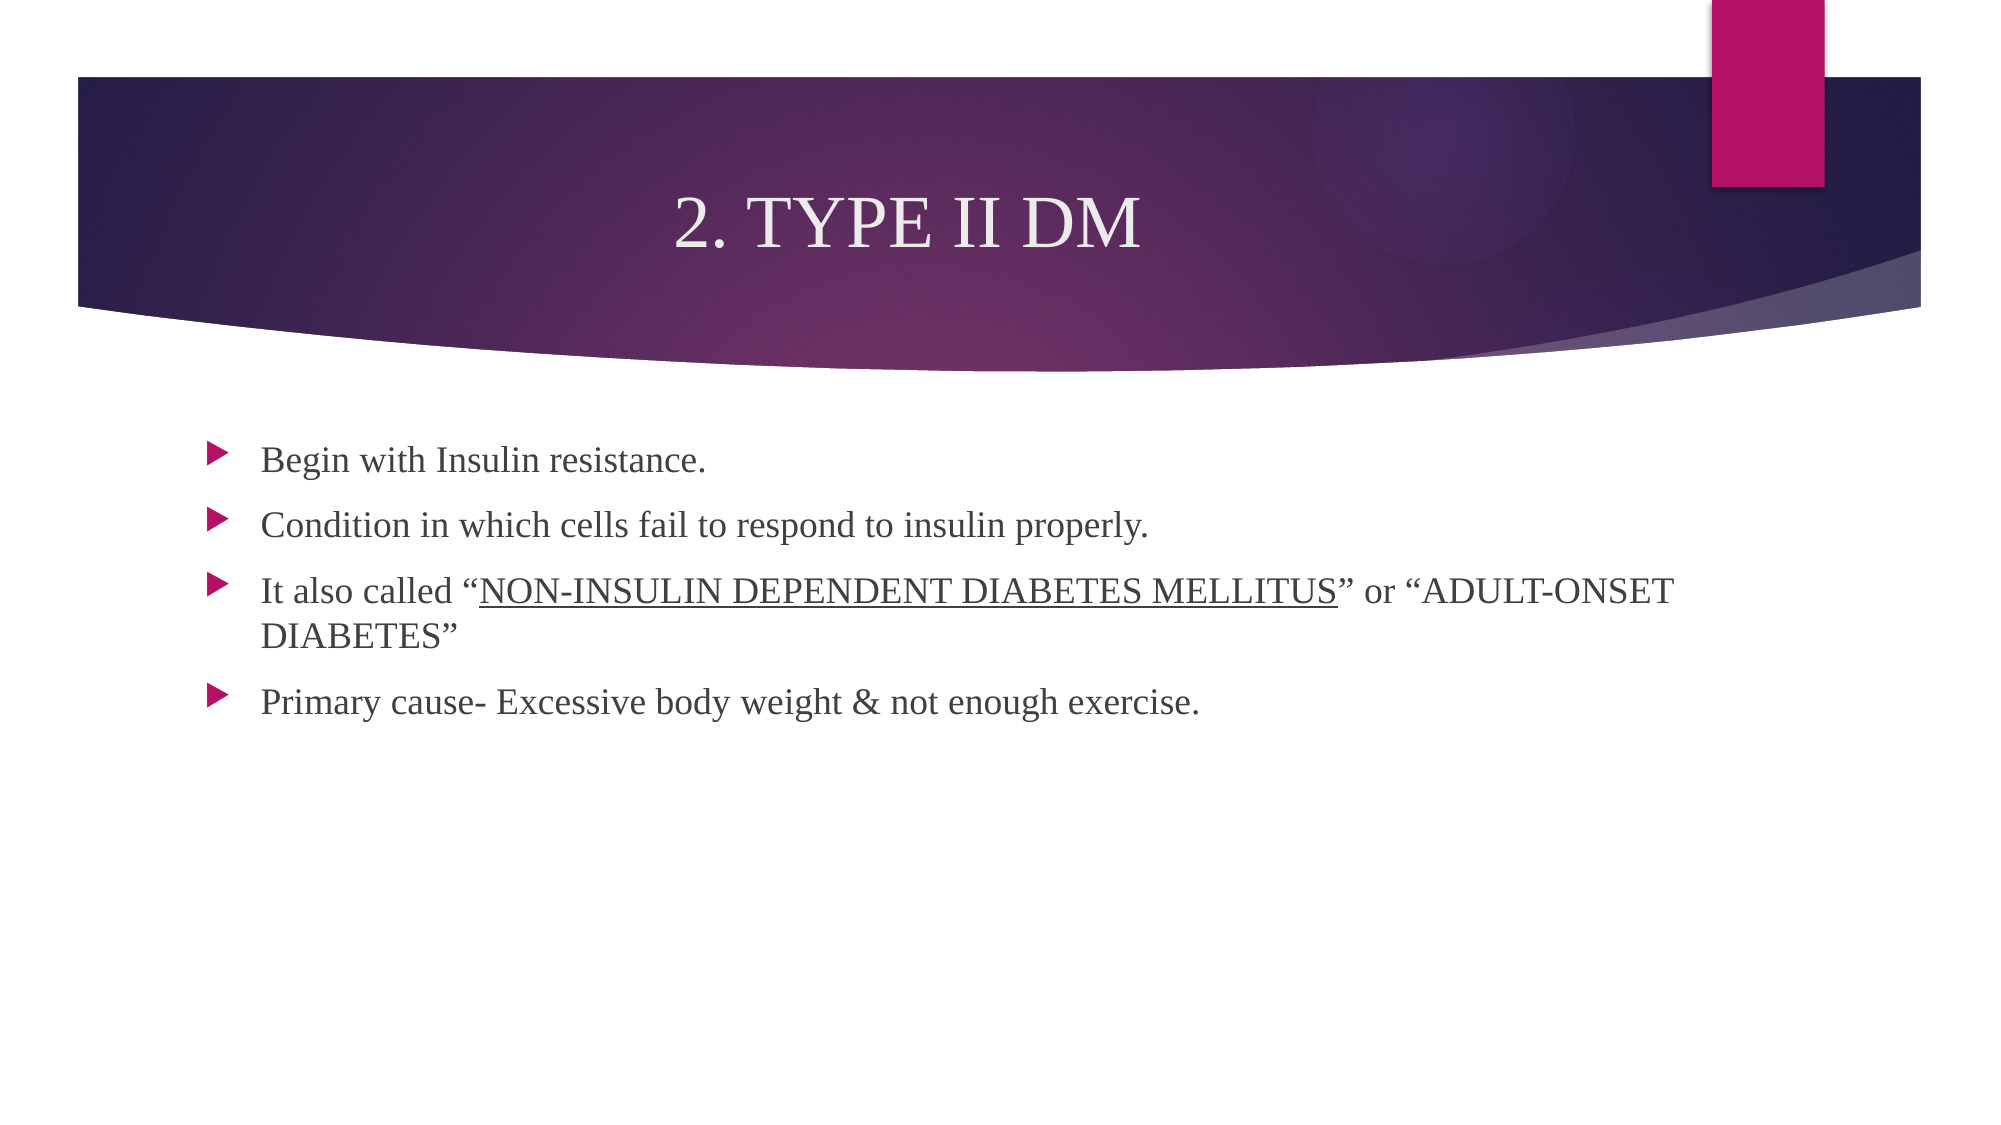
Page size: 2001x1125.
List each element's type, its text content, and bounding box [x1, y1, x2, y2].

title 2. TYPE II DM [189, 159, 1627, 276]
list Begin with Insulin resistance. Condition in which cells fail to respond to insulin properly. It also called “NON-INSULIN DEPENDENT DIABETES MELLITUS” or “ADULT-ONSET DIABETES” Primary cause- Excessive body weight & not enough exercise. [189, 427, 1756, 988]
